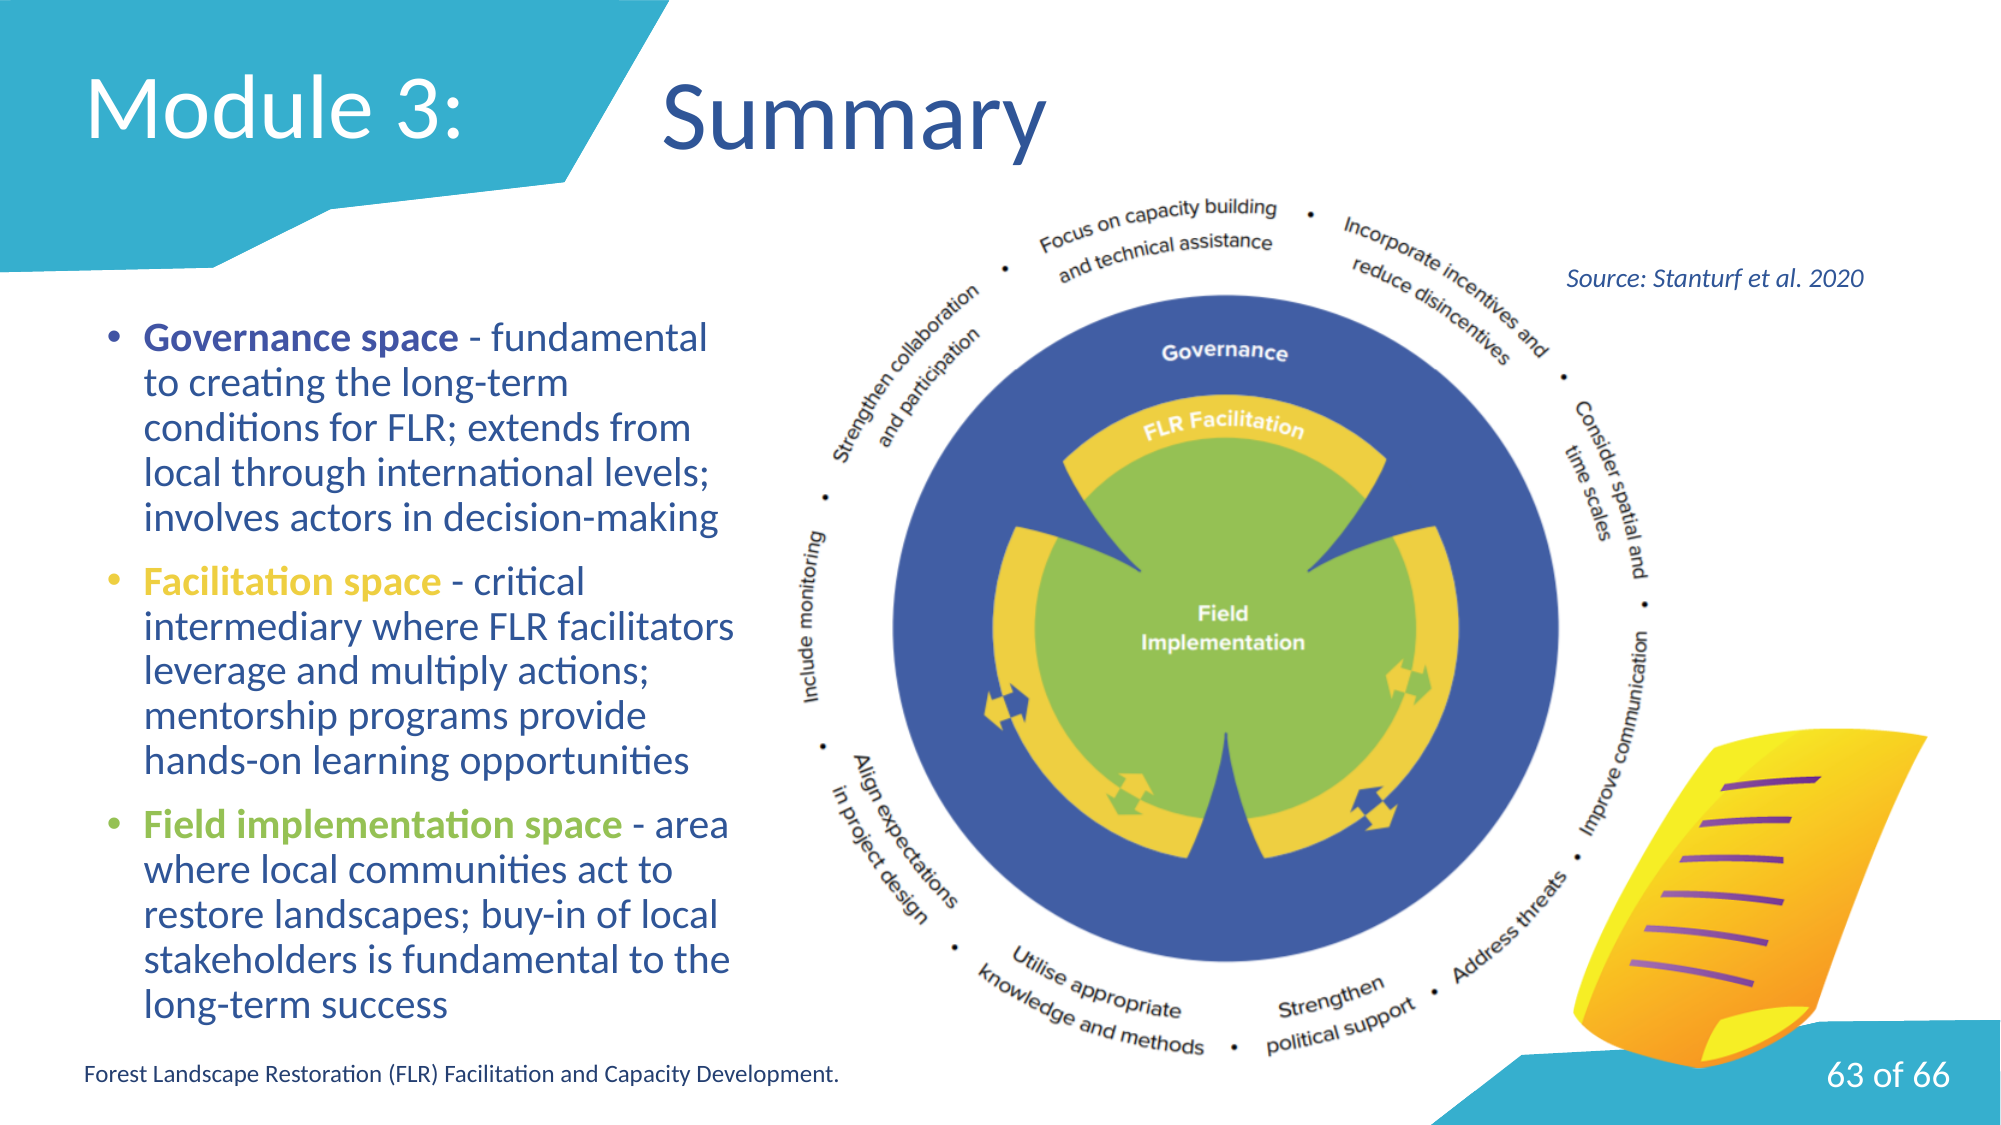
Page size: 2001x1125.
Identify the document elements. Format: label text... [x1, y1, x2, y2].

footer Forest Landscape Restoration (FLR) Facilitation and Capacity Development. [69, 1042, 1270, 1103]
list Governance space - fundamental to creating the long-term conditions for FLR; extends from local through international levels; involves actors in decision-making Facilitation space - critical intermediary where FLR facilitators leverage and multiply actions; mentorship programs provide hands-on learning opportunities Field implementation space - area where local communities act to restore landscapes; buy-in of local stakeholders is fundamental to the long-term success [91, 308, 764, 1042]
title Module 3: [69, 0, 765, 218]
picture [1560, 709, 1942, 1091]
slide_number 63 of 66 [1759, 1042, 1966, 1103]
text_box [764, 166, 1910, 1091]
text_box Summary [646, 42, 1469, 178]
text_box [1429, 1019, 2000, 1125]
